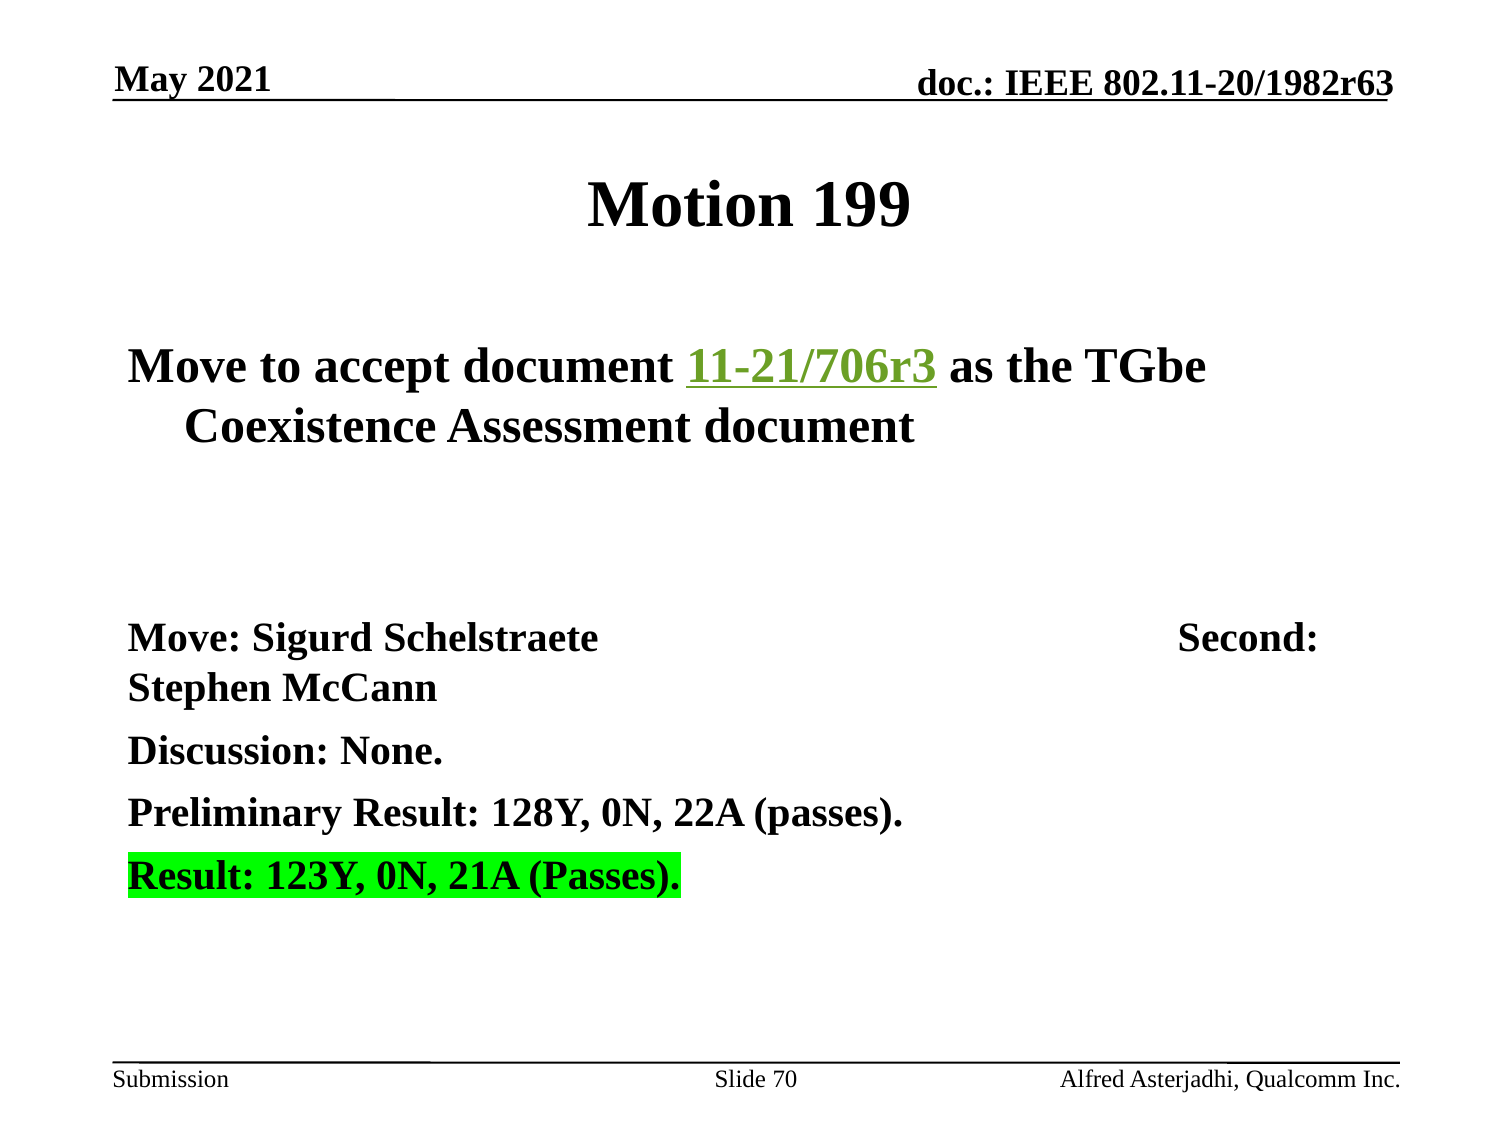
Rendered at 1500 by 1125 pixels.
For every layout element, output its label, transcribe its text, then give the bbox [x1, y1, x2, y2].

slide_number Slide 70 [712, 1061, 800, 1123]
list Move to accept document 11-21/706r3 as the TGbe Coexistence Assessment document Move: Sigurd Schelstraete Second: Stephen McCann Discussion: None. Preliminary Result: 128Y, 0N, 22A (passes). Result: 123Y, 0N, 21A (Passes). [112, 324, 1388, 1063]
footer Alfred Asterjadhi, Qualcomm Inc. [878, 1061, 1402, 1093]
title Motion 199 [112, 112, 1388, 288]
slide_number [114, 54, 423, 100]
